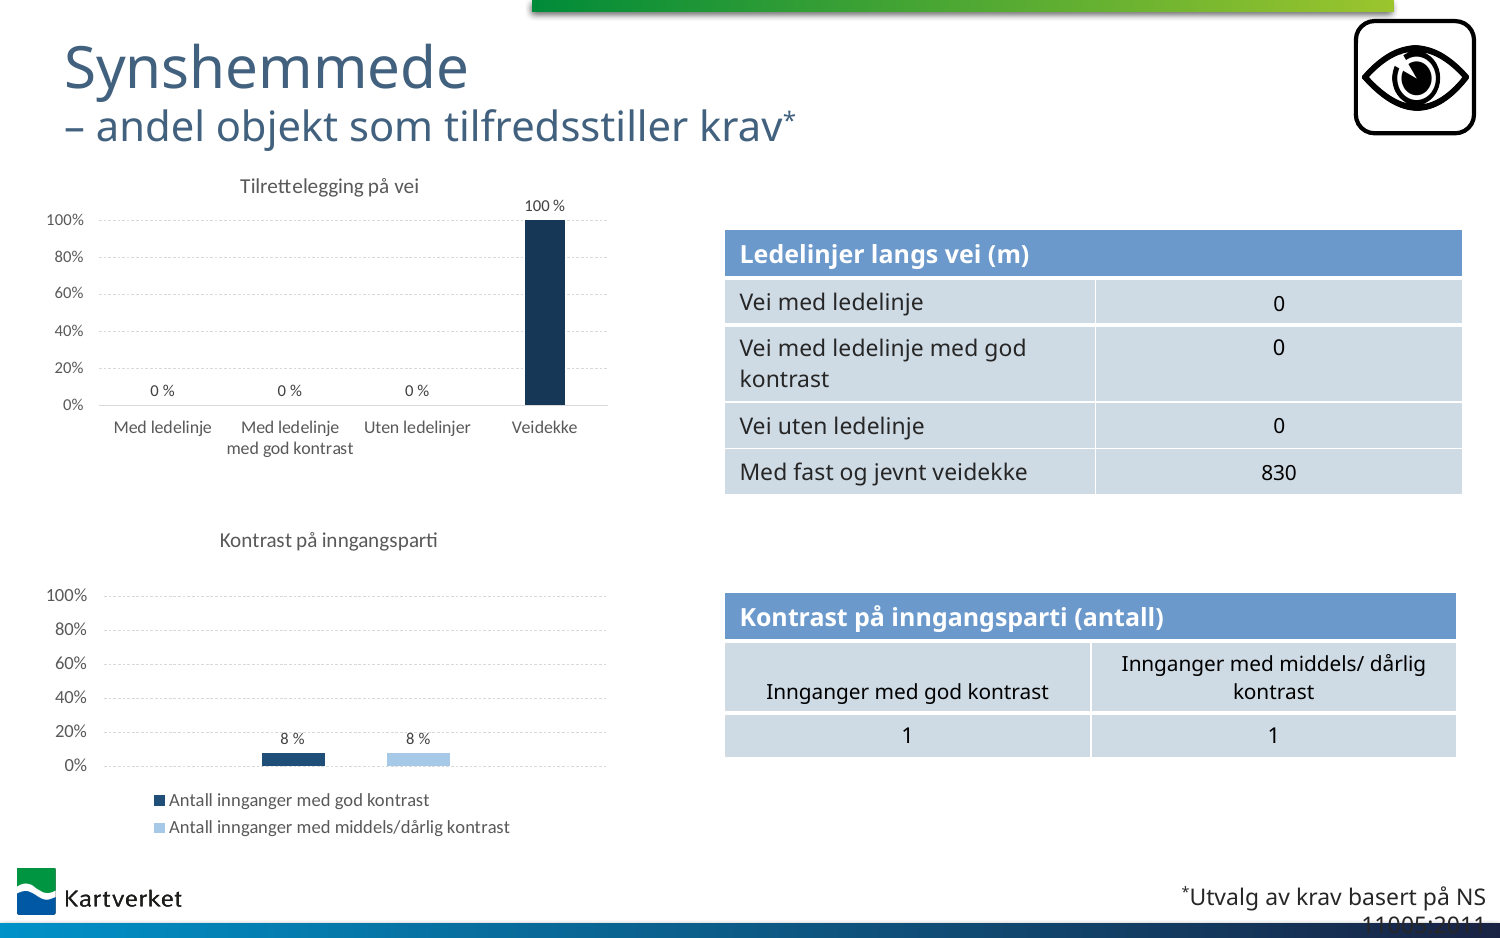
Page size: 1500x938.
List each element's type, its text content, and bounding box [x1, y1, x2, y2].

table_cell Vei med ledelinje med god kontrast [725, 327, 1095, 401]
table_cell Med fast og jevnt veidekke [725, 449, 1095, 494]
table_cell Innganger med god kontrast [725, 643, 1090, 711]
table_cell Vei uten ledelinje [725, 403, 1095, 448]
table_cell 0 [1096, 280, 1462, 323]
table_cell 0 [1096, 403, 1462, 448]
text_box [1355, 20, 1475, 134]
table_cell 830 [1096, 449, 1462, 494]
picture [41, 166, 618, 492]
table_cell 0 [1096, 327, 1462, 401]
table_header Kontrast på inngangsparti (antall) [725, 593, 1456, 639]
picture [41, 520, 617, 846]
table_cell 1 [1092, 715, 1456, 757]
text_box Synshemmede – andel objekt som tilfredsstiller krav* [49, 24, 1431, 158]
text_box *Utvalg av krav basert på NS 11005:2011 [1068, 873, 1500, 938]
table_cell Innganger med middels/ dårlig kontrast [1092, 643, 1456, 711]
table_cell Vei med ledelinje [725, 280, 1095, 323]
table_cell 1 [725, 715, 1090, 757]
table_header Ledelinjer langs vei (m) [725, 230, 1462, 276]
